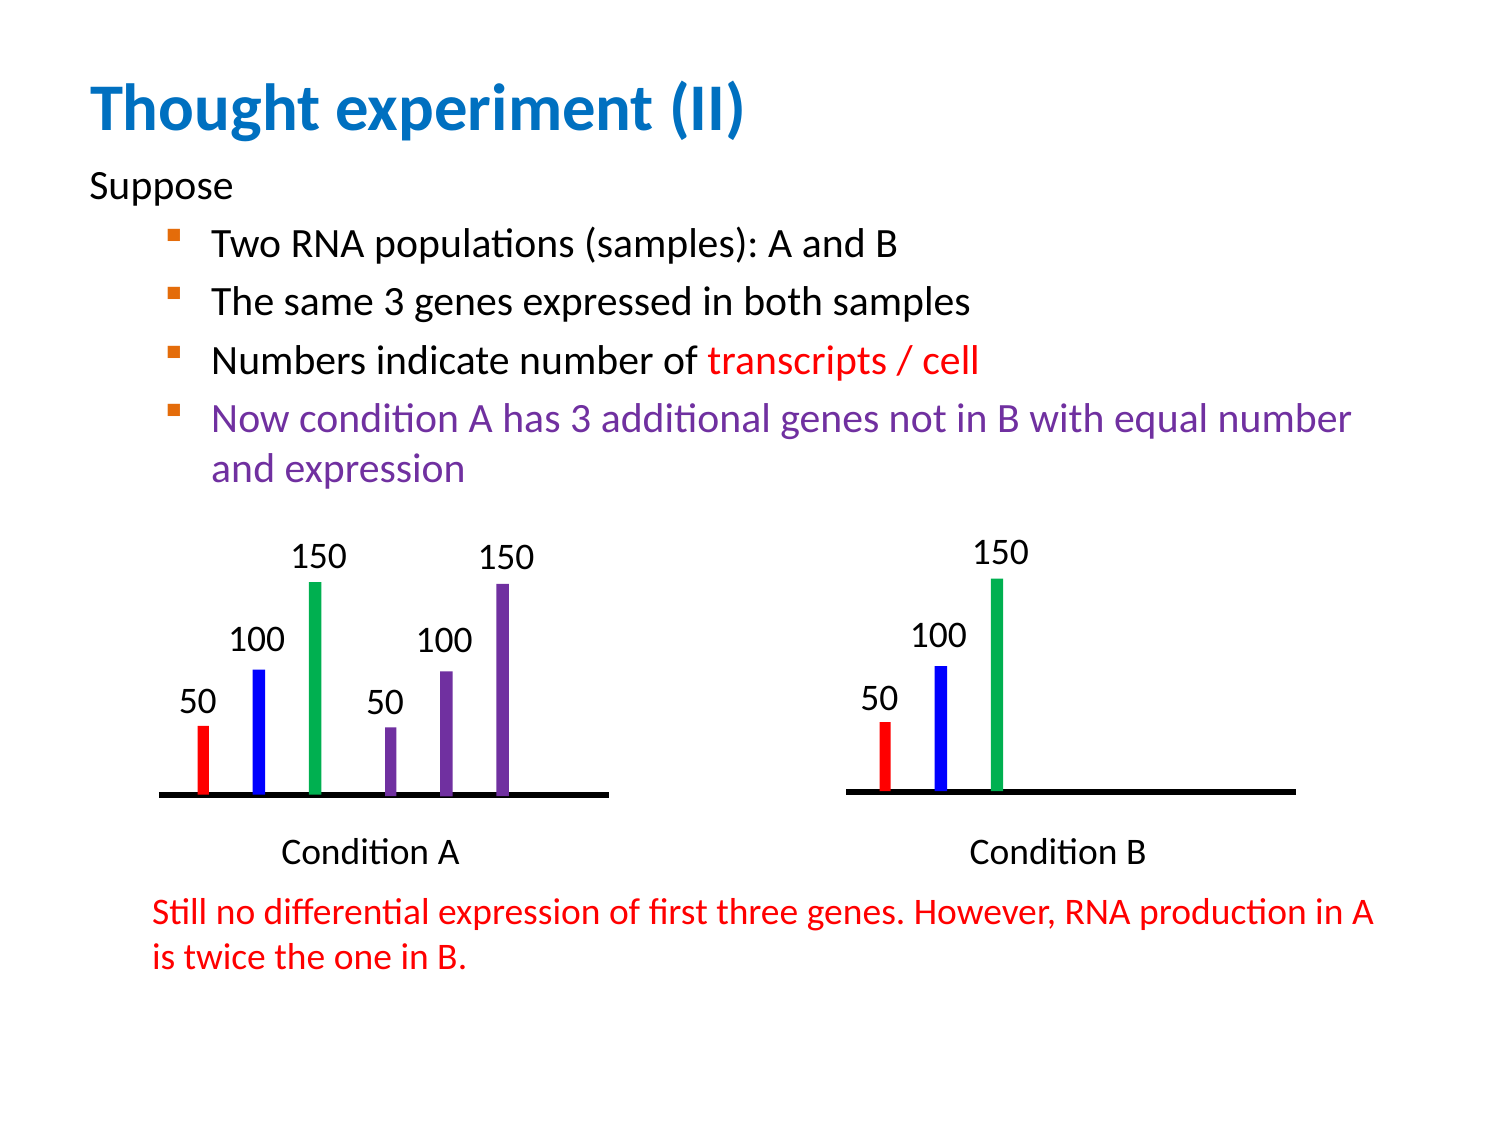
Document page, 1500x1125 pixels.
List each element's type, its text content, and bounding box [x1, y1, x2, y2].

text_box [438, 669, 455, 793]
text_box 50 [845, 665, 914, 725]
text_box 50 [163, 668, 232, 729]
text_box Condition B [954, 819, 1162, 880]
text_box [989, 580, 1005, 790]
text_box Still no differential expression of first three genes. However, RNA production in A is twice the one in B. [137, 880, 1500, 985]
text_box Condition A [266, 819, 475, 880]
text_box [932, 664, 949, 790]
text_box 100 [895, 602, 982, 663]
text_box 100 [213, 606, 301, 666]
text_box [251, 668, 267, 793]
text_box [877, 725, 893, 790]
text_box 150 [462, 524, 550, 585]
text_box [196, 729, 211, 793]
text_box [383, 730, 398, 793]
text_box [494, 585, 511, 793]
text_box 100 [400, 607, 488, 668]
title Thought experiment (II) [74, 44, 1426, 163]
list Suppose Two RNA populations (samples): A and B The same 3 genes expressed in both samples Numbers indicate number of transcripts / cell Now condition A has 3 additional genes not in B with equal number and expression [74, 149, 1425, 1063]
text_box [307, 583, 324, 793]
text_box 50 [351, 670, 420, 730]
text_box 150 [957, 519, 1044, 580]
text_box 150 [275, 523, 362, 583]
